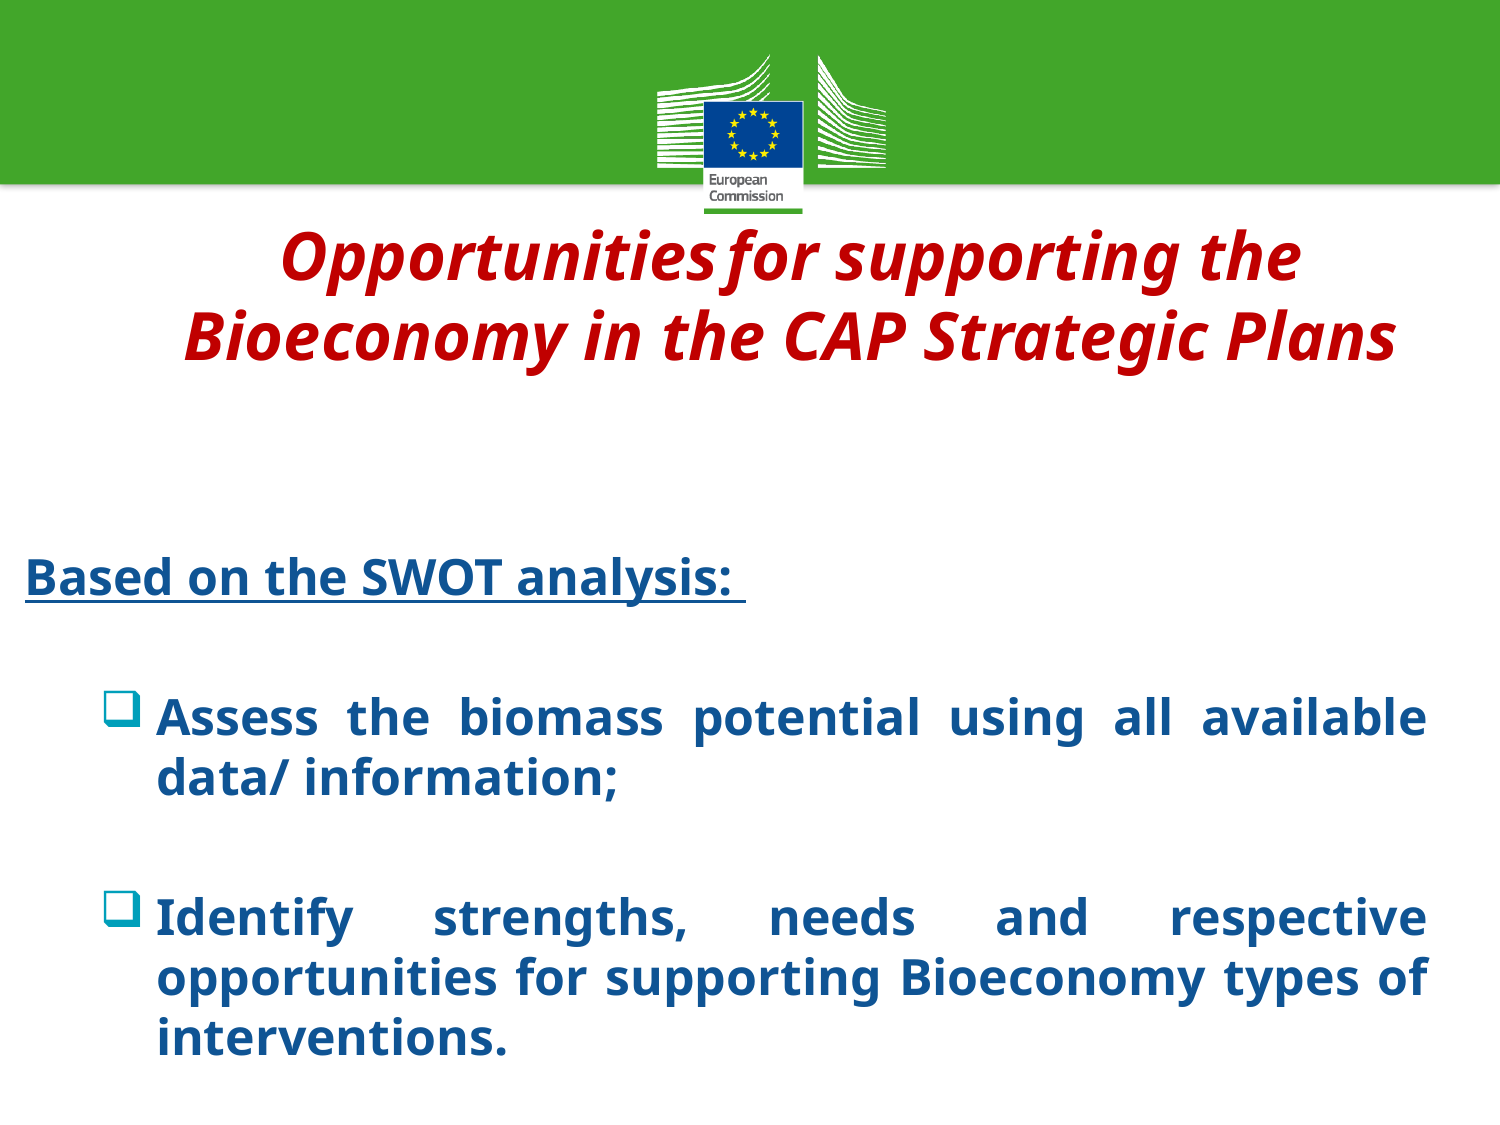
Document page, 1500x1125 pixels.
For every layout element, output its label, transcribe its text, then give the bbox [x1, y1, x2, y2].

text_box Based on the SWOT analysis: Assess the biomass potential using all available data/ information; Identify strengths, needs and respective opportunities for supporting Bioeconomy types of interventions. [9, 382, 1444, 1125]
picture [620, 54, 886, 206]
text_box Opportunities for supporting the Bioeconomy in the CAP Strategic Plans [3, 206, 1500, 382]
